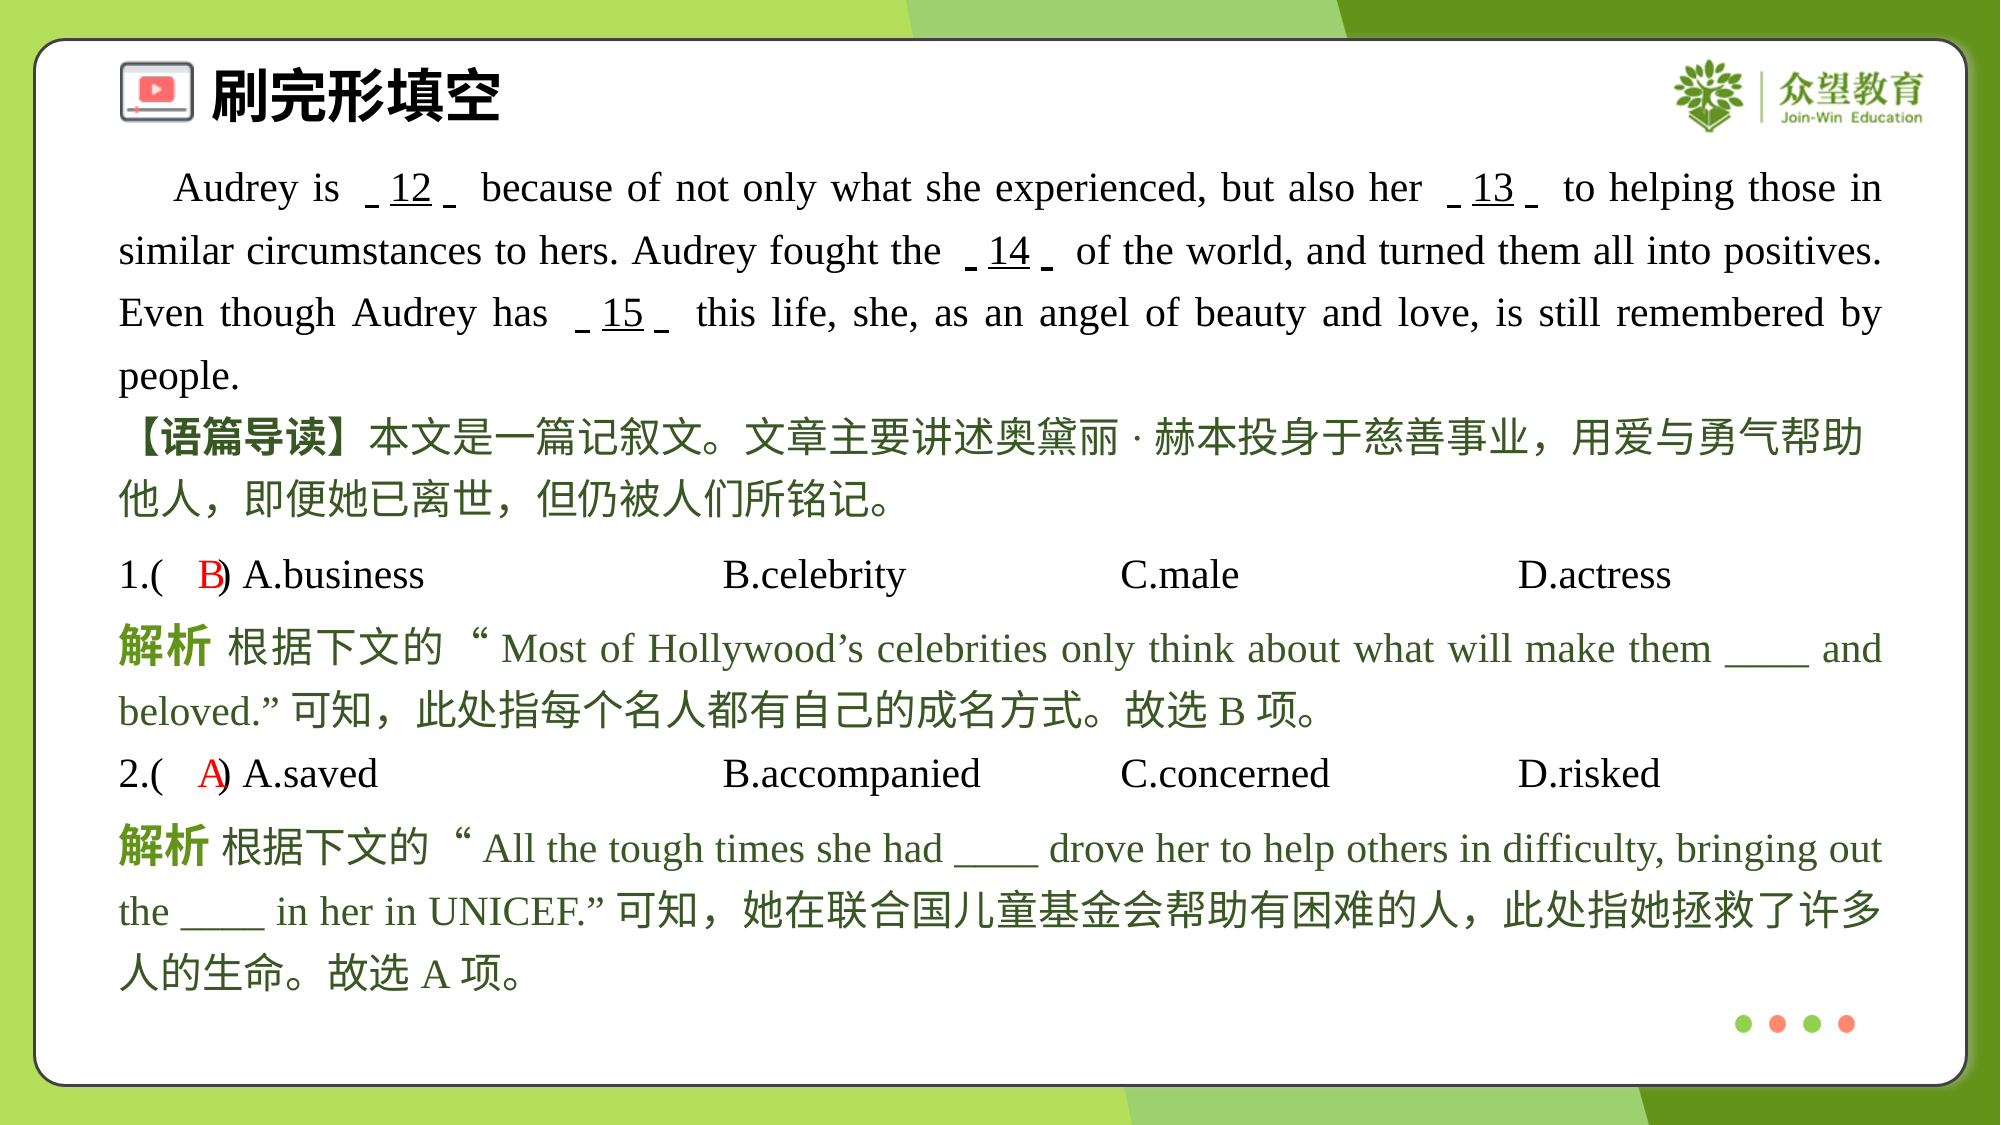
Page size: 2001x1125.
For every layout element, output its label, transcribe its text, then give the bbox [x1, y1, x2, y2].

text_box 1.( ) A.business B.celebrity C.male D.actress [231, 533, 1883, 591]
text_box 【语篇导读】本文是一篇记叙文。文章主要讲述奥黛丽·赫本投身于慈善事业，用爱与勇气帮助他人，即便她已离世，但仍被人们所铭记。 [118, 397, 1883, 519]
text_box 1.( ) A.business B.celebrity C.male D.actress [118, 533, 192, 591]
text_box 2.( ) A.saved B.accompanied C.concerned D.risked [233, 733, 1883, 791]
text_box 解析 根据下文的“All the tough times she had ____ drove her to help others in difficulty, bringing out the ____ in her in UNICEF.”可知，她在联合国儿童基金会帮助有困难的人，此处指她拯救了许多人的生命。故选A项。 [118, 802, 1883, 992]
text_box B [192, 533, 231, 592]
text_box 解析 根据下文的“Most of Hollywood’s celebrities only think about what will make them ____ and beloved.”可知，此处指每个名人都有自己的成名方式。故选B项。 [118, 602, 1883, 729]
text_box A [192, 733, 233, 791]
text_box Audrey is . .12. . because of not only what she experienced, but also her . .13. . to helping those in similar circumstances to hers. Audrey fought the . .14. . of the world, and turned them all into positives. Even though Audrey has . .15. . this life, she, as an angel of beauty and love, is still remembered by people.#5 [118, 147, 1883, 392]
text_box 2.( ) A.saved B.accompanied C.concerned D.risked [118, 733, 192, 791]
picture [0, 0, 2000, 1125]
